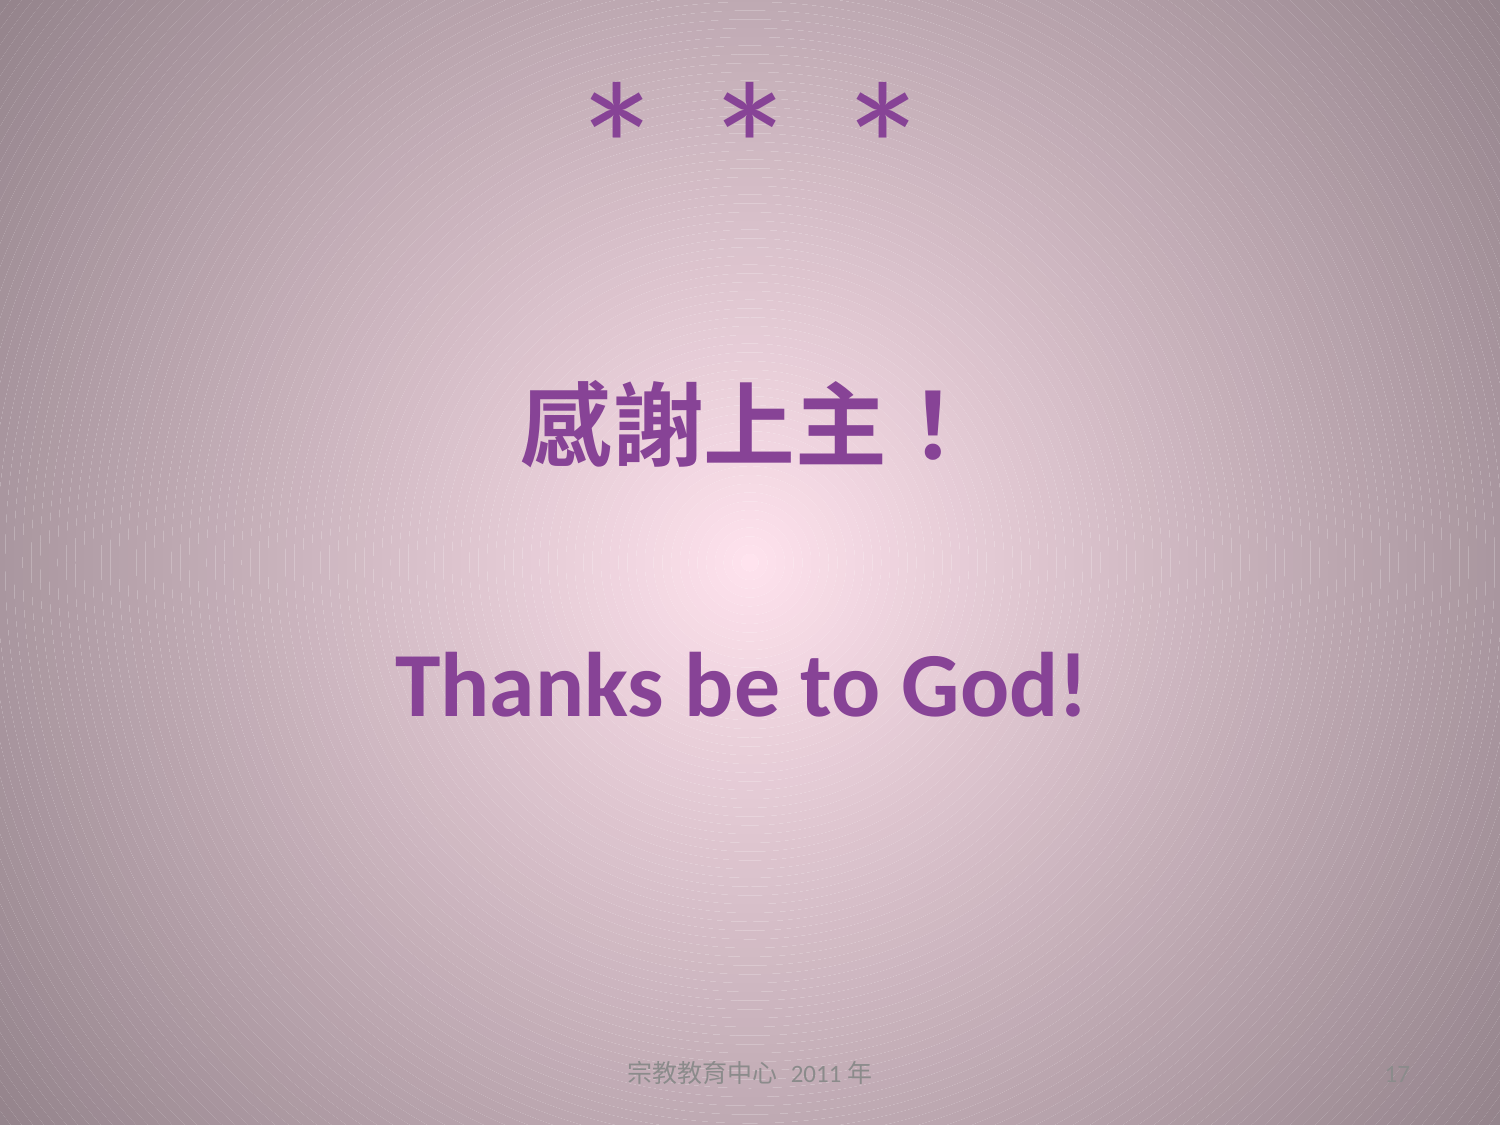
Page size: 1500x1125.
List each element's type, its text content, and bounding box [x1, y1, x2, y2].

slide_number 17 [1074, 1042, 1425, 1103]
footer 宗教教育中心 2011年 [512, 1042, 988, 1103]
title * * * [74, 44, 1426, 233]
list 感謝上主！ Thanks be to God! [74, 262, 1426, 1006]
